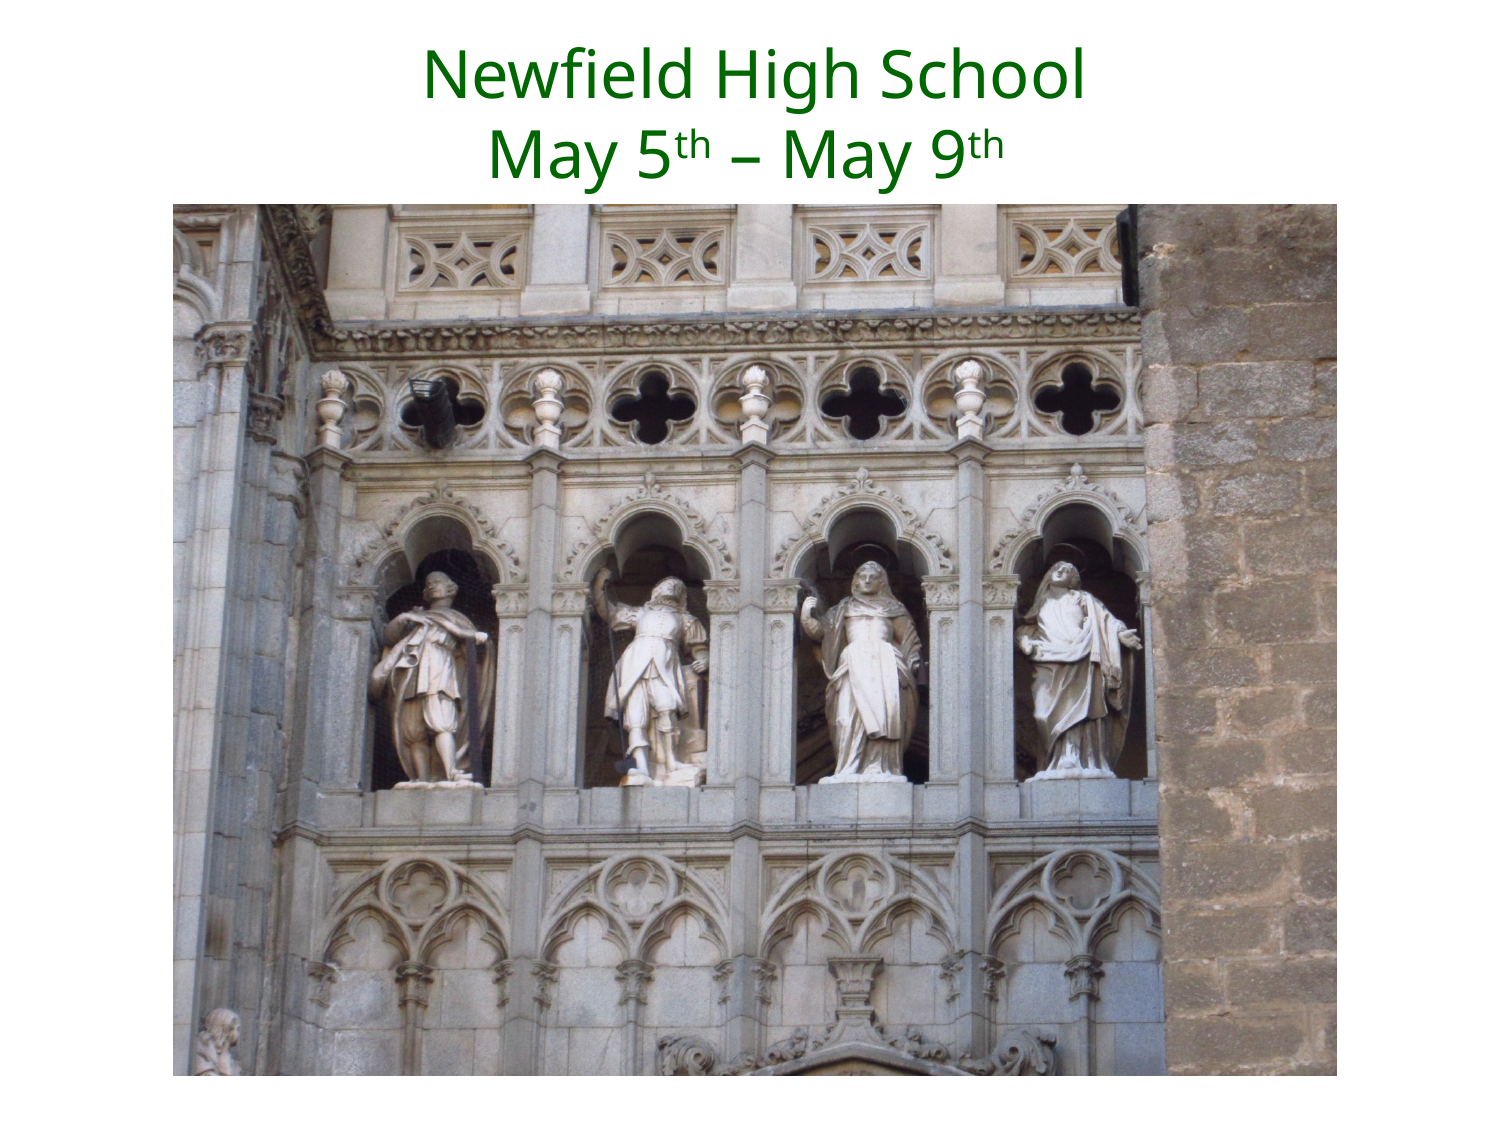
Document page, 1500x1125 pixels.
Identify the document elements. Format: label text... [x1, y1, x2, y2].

text_box Newfield High School May 5th – May 9th [406, 24, 1104, 200]
picture [173, 203, 1337, 1077]
